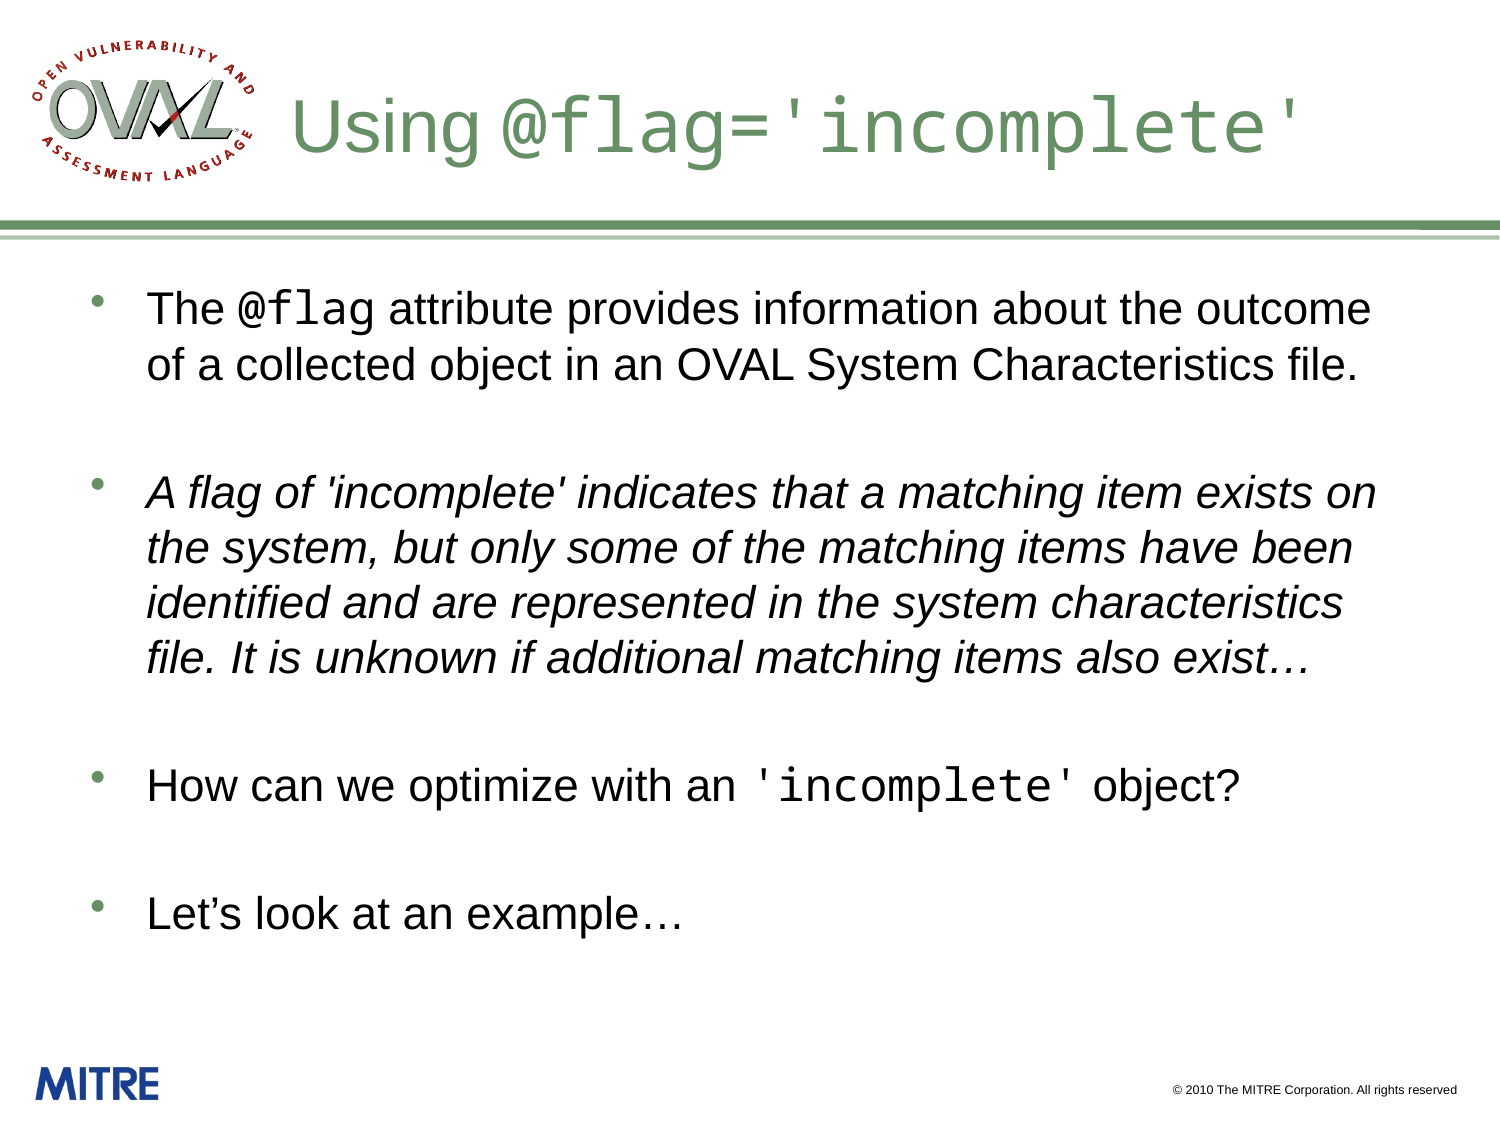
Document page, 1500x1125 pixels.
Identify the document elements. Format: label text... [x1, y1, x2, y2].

title Using @flag='incomplete' [274, 44, 1463, 201]
list The @flag attribute provides information about the outcome of a collected object in an OVAL System Characteristics file. A flag of 'incomplete' indicates that a matching item exists on the system, but only some of the matching items have been identified and are represented in the system characteristics file. It is unknown if additional matching items also exist… How can we optimize with an 'incomplete' object? Let’s look at an example… [74, 271, 1426, 1038]
picture [30, 1064, 163, 1106]
picture [0, 0, 313, 238]
